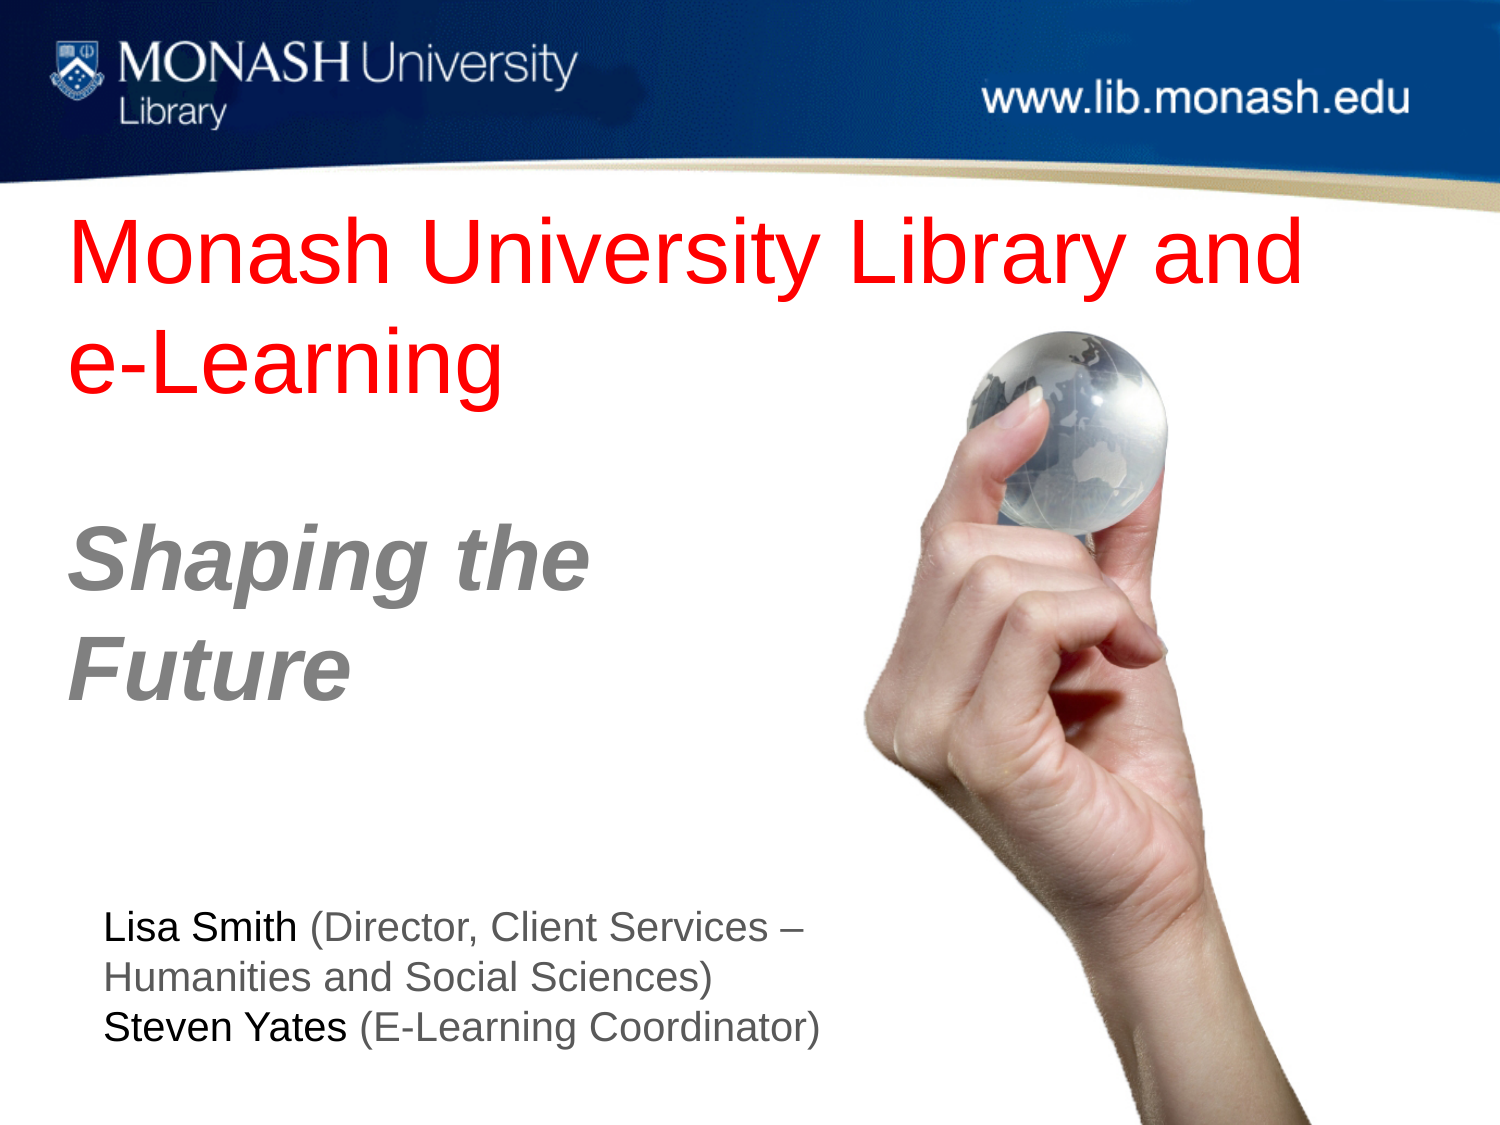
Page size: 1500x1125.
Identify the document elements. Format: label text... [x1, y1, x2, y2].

picture [0, 0, 1500, 1125]
text_box Monash University Library and e-Learning [53, 184, 1400, 420]
text_box Lisa Smith (Director, Client Services – Humanities and Social Sciences) Steven Yates (E-Learning Coordinator) [88, 786, 850, 1057]
text_box Shaping the Future [53, 491, 762, 727]
